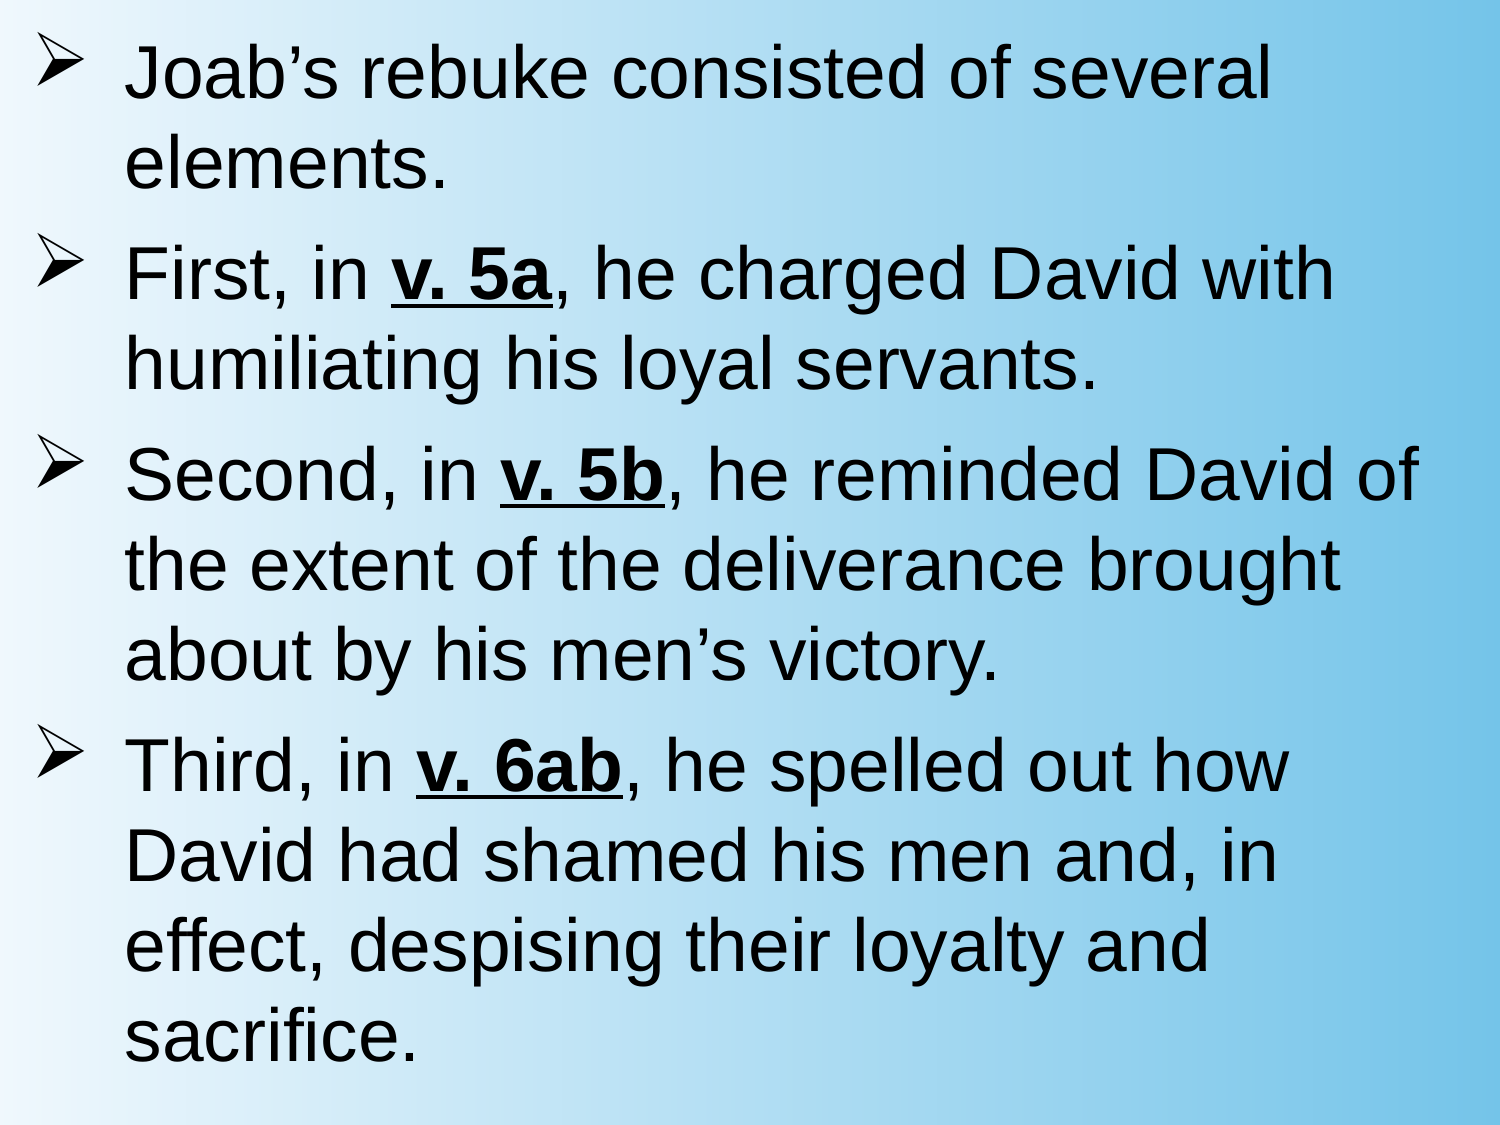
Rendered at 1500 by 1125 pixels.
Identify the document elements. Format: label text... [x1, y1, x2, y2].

subtitle Joab’s rebuke consisted of several elements. First, in v. 5a, he charged David with humiliating his loyal servants. Second, in v. 5b, he reminded David of the extent of the deliverance brought about by his men’s victory. Third, in v. 6ab, he spelled out how David had shamed his men and, in effect, despising their loyalty and sacrifice. [16, 16, 1482, 1104]
